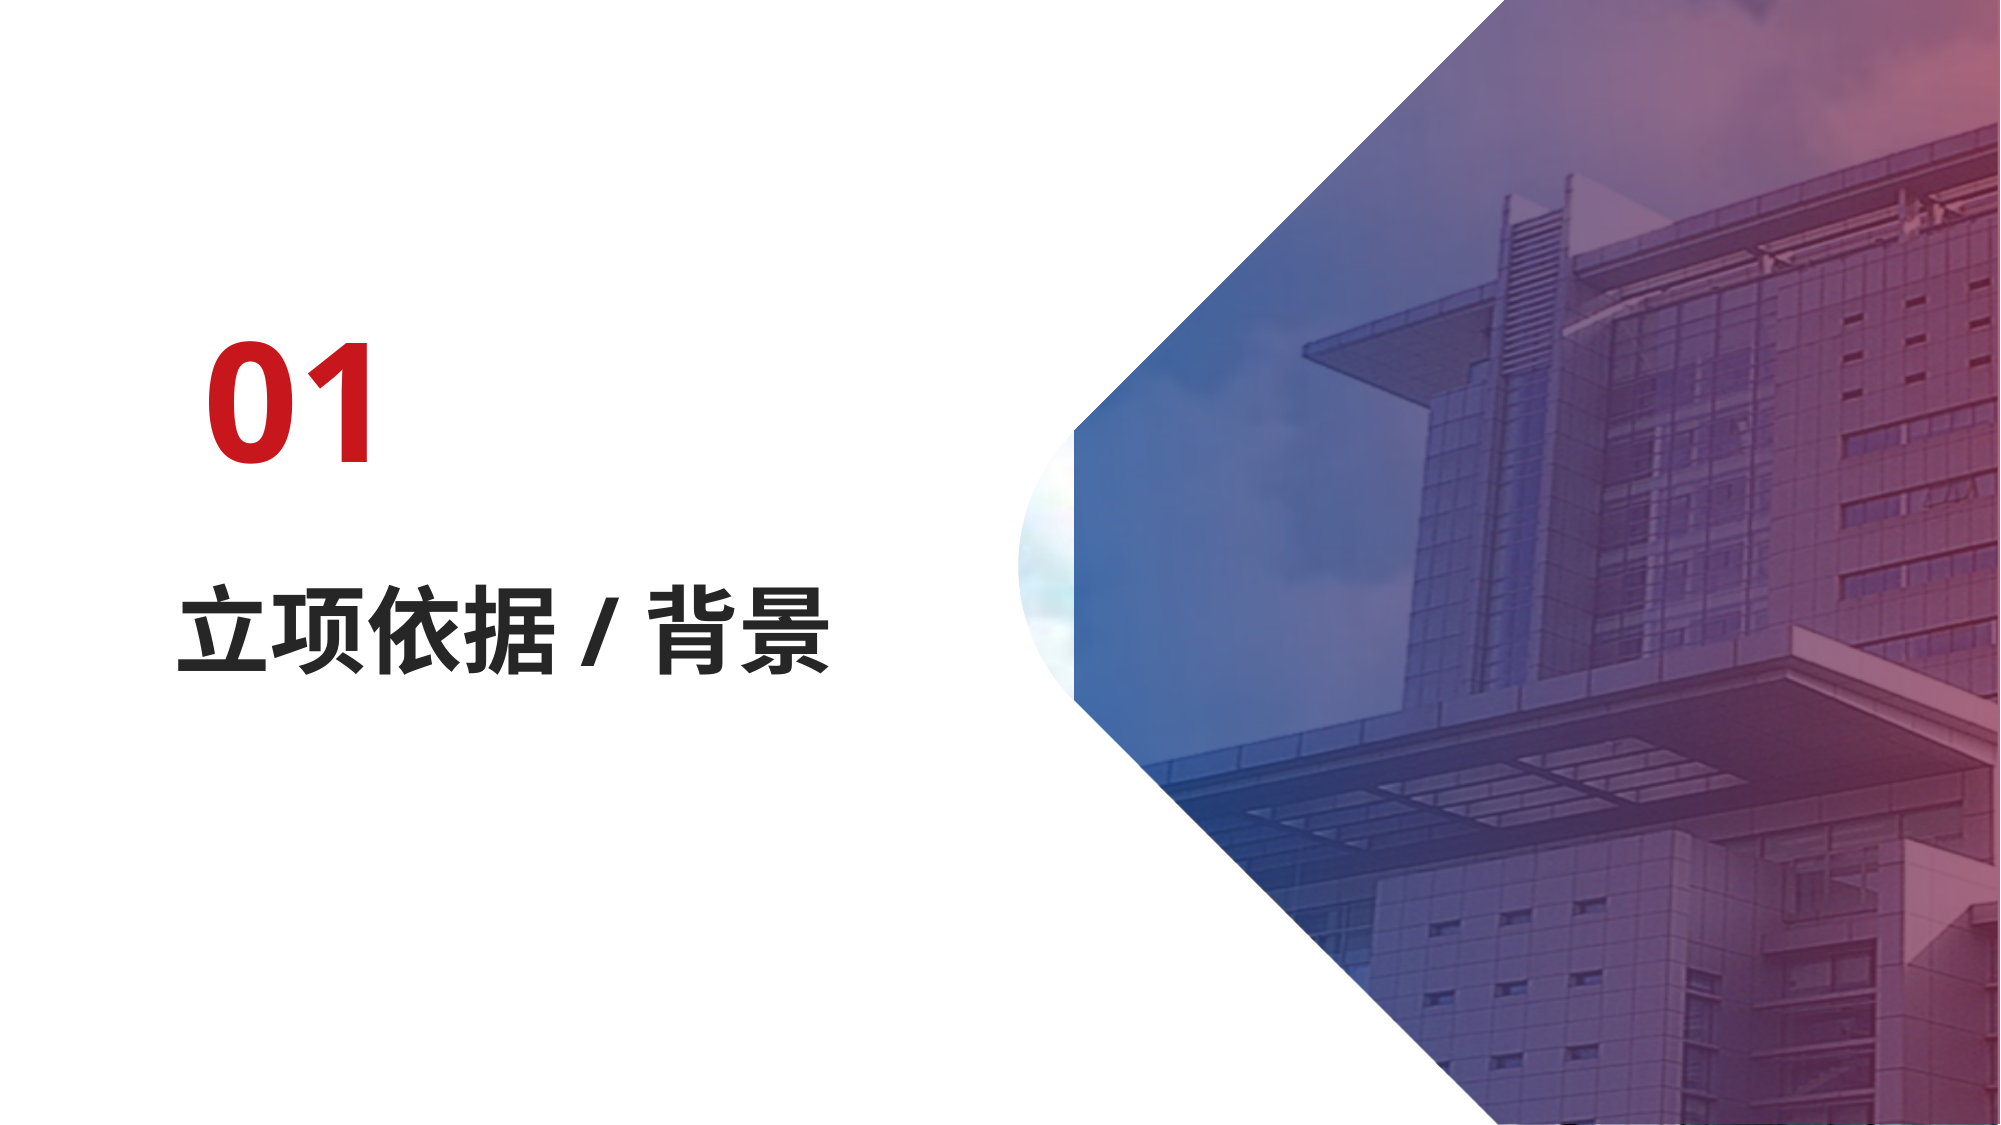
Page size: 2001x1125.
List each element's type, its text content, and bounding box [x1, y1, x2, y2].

text_box 立项依据/背景 [160, 562, 850, 693]
text_box [1017, 0, 2000, 1125]
text_box 01 [188, 288, 409, 503]
